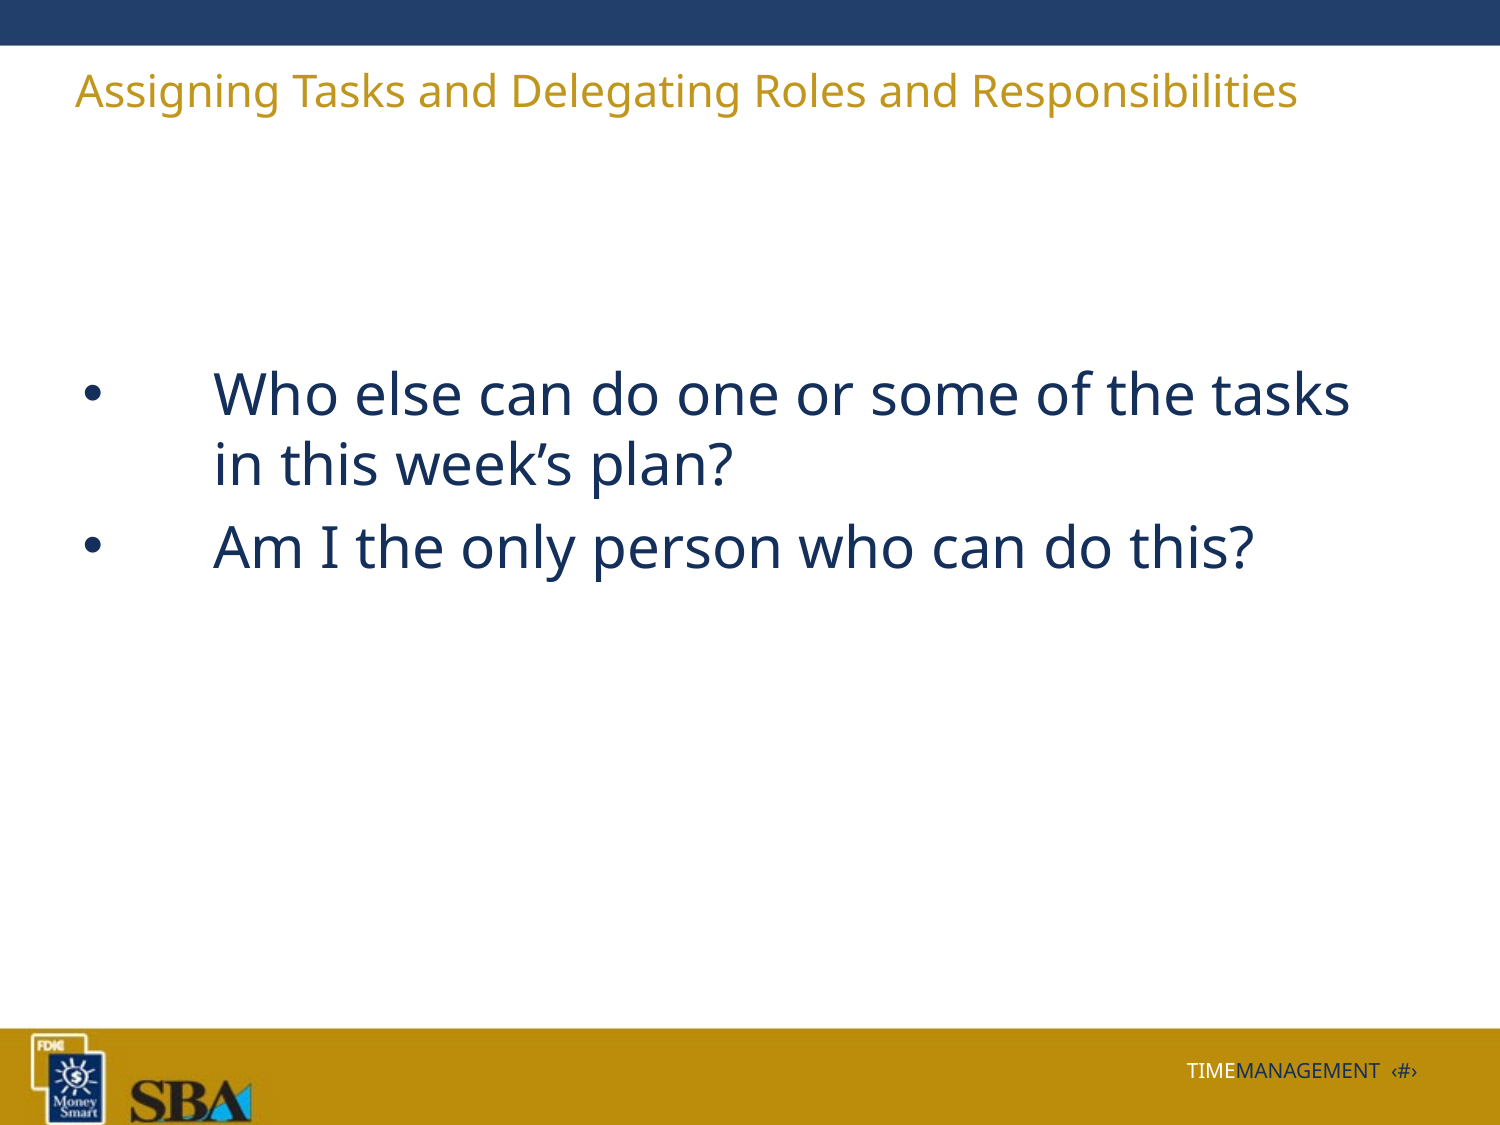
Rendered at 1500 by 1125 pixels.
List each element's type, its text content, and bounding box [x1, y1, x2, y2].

text_box Who else can do one or some of the tasks in this week’s plan? Am I the only person who can do this? [74, 262, 1425, 588]
title Assigning Tasks and Delegating Roles and Responsibilities [74, 61, 1426, 163]
picture [0, 0, 1500, 1125]
